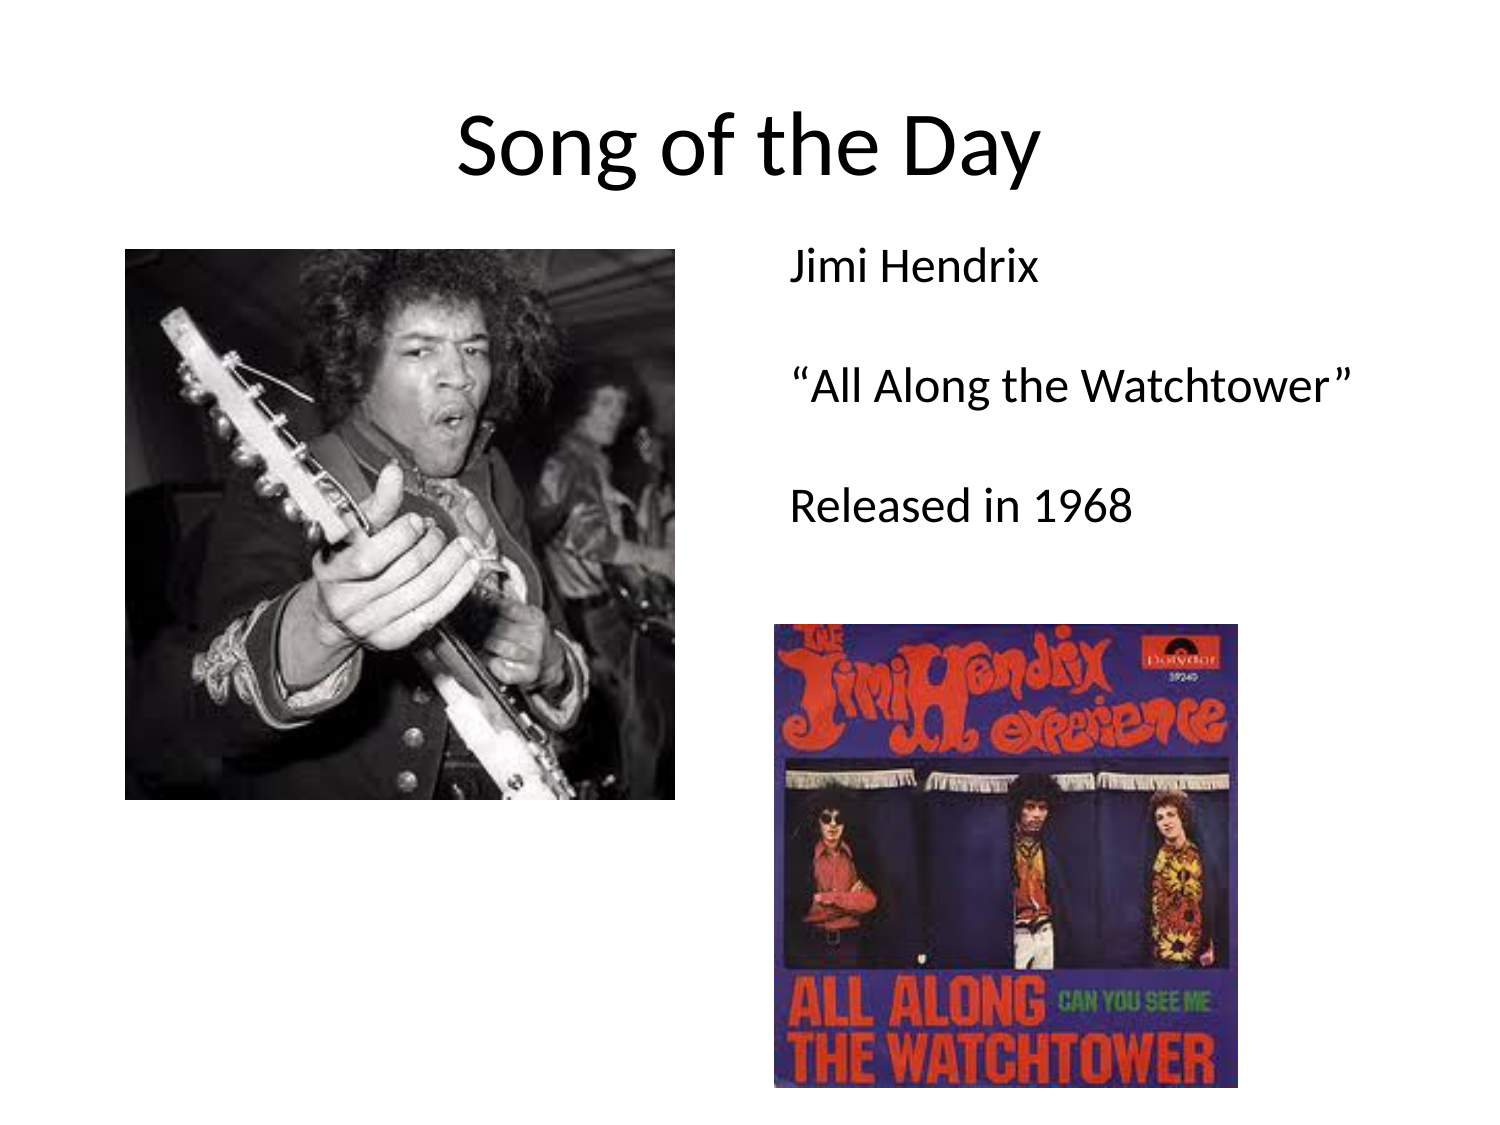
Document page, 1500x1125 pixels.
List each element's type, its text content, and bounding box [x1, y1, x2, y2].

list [124, 249, 676, 801]
title Song of the Day [75, 45, 1425, 233]
picture [774, 624, 1238, 1088]
text_box Jimi Hendrix “All Along the Watchtower” Released in 1968 [774, 224, 1388, 540]
